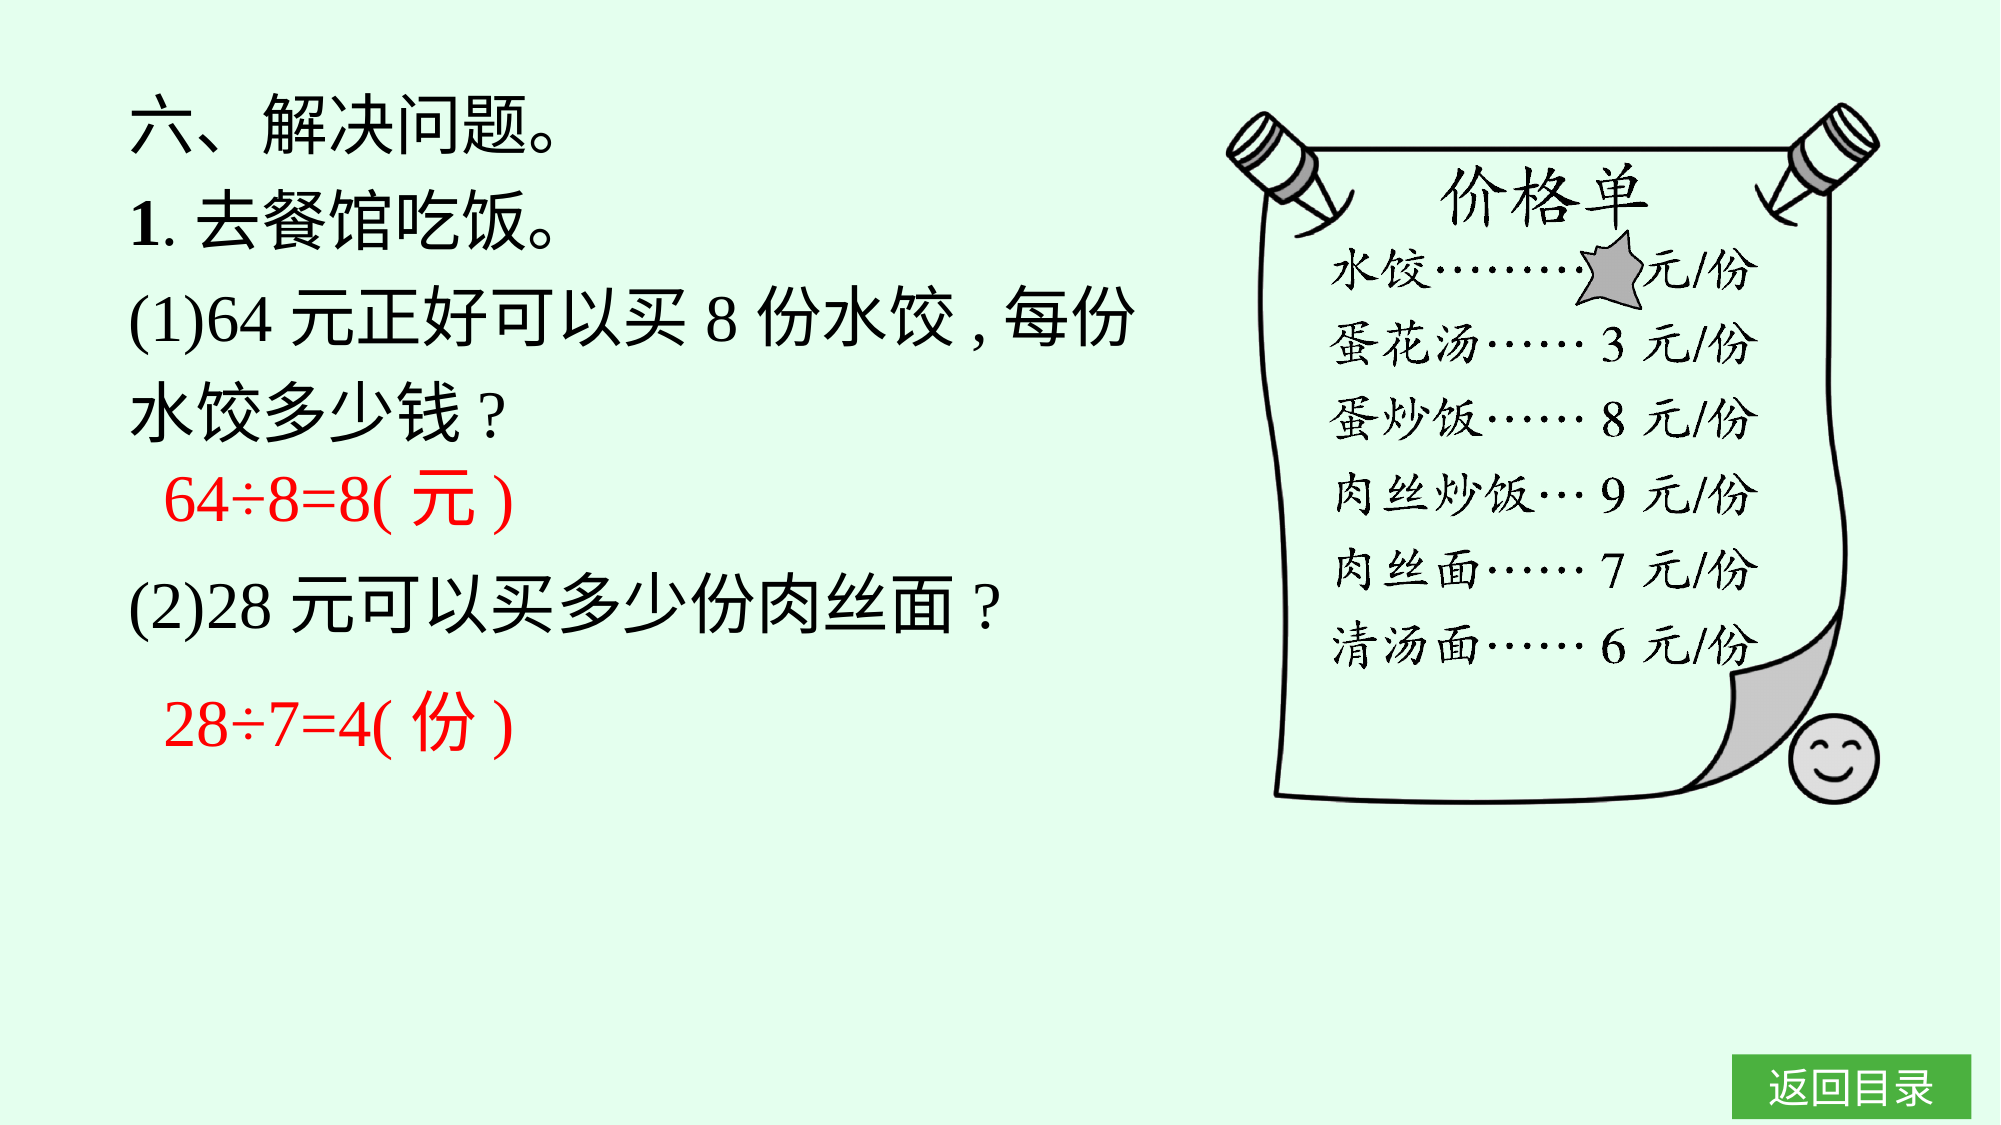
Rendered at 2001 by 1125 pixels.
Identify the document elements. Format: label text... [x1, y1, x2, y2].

picture [1216, 96, 1887, 810]
text_box 六、解决问题。 1.去餐馆吃饭。 (1)64元正好可以买8份水饺,每份水饺多少钱? (2)28元可以买多少份肉丝面? [113, 59, 1217, 650]
text_box 64÷8=8(元) [148, 431, 531, 542]
text_box 28÷7=4(份) [148, 656, 531, 767]
